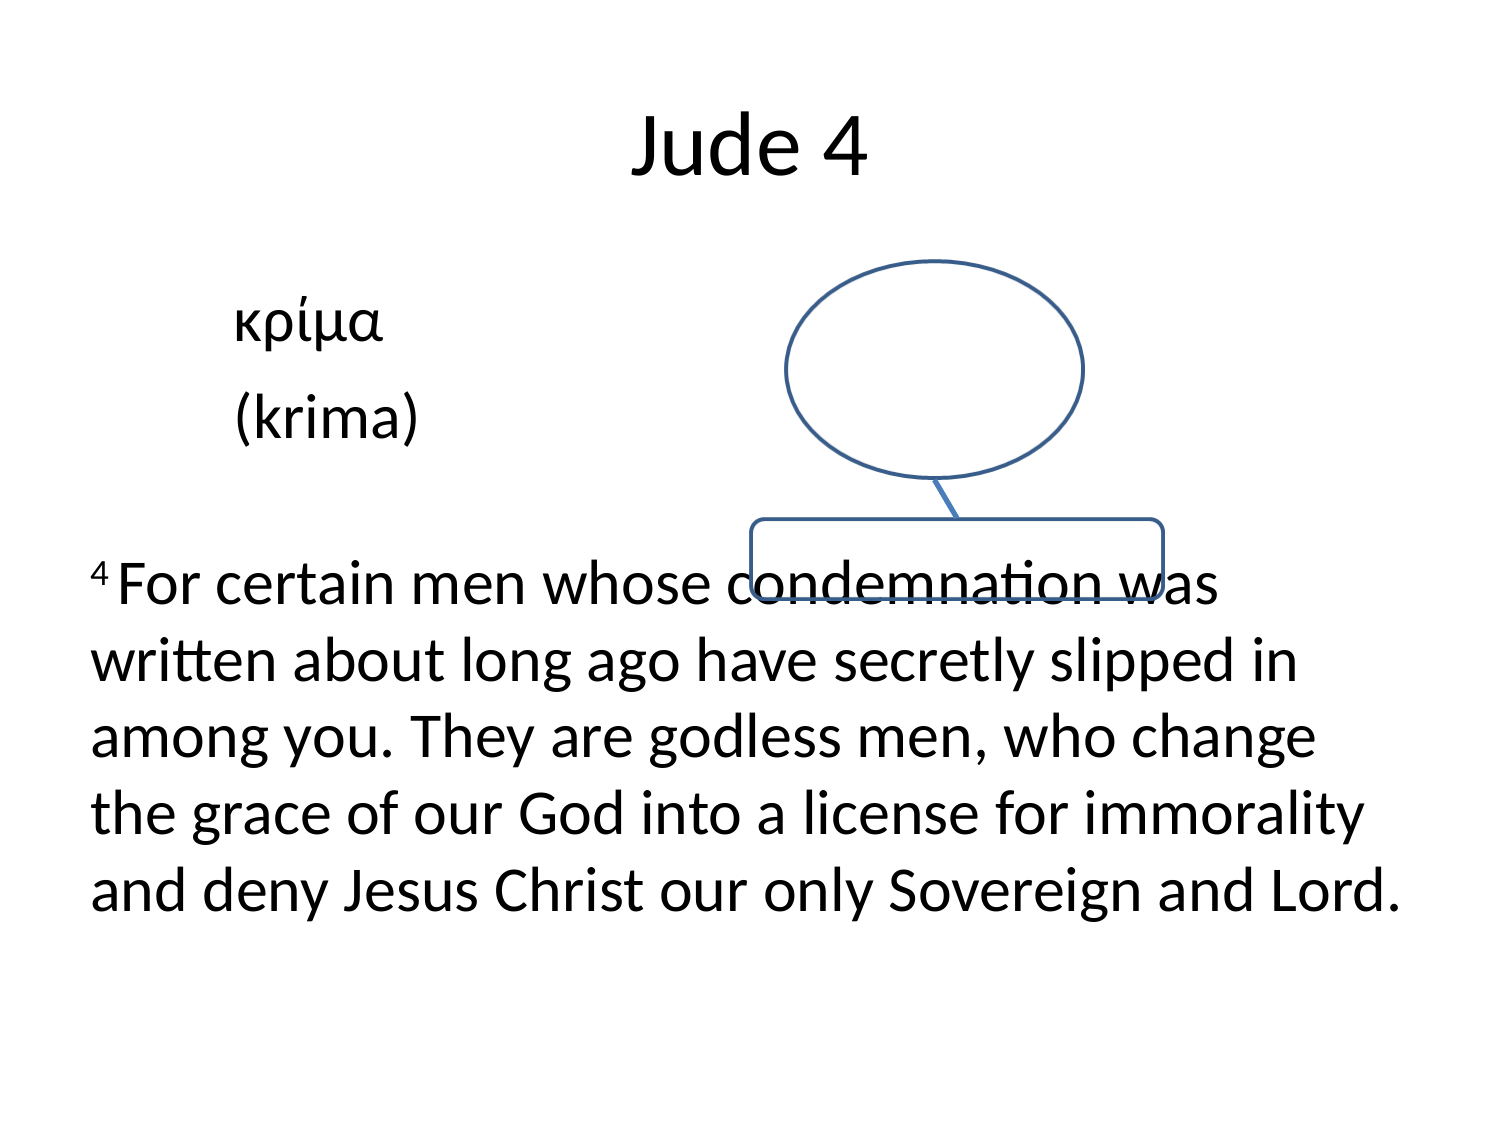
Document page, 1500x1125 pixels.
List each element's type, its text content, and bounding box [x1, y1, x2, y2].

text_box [934, 479, 958, 519]
list κρίμα (krima) 4 For certain men whose condemnation was written about long ago have secretly slipped in among you. They are godless men, who change the grace of our God into a license for immorality and deny Jesus Christ our only Sovereign and Lord. [75, 262, 1425, 1005]
title Jude 4 [75, 45, 1425, 233]
picture [749, 517, 1165, 602]
picture [784, 259, 1085, 480]
